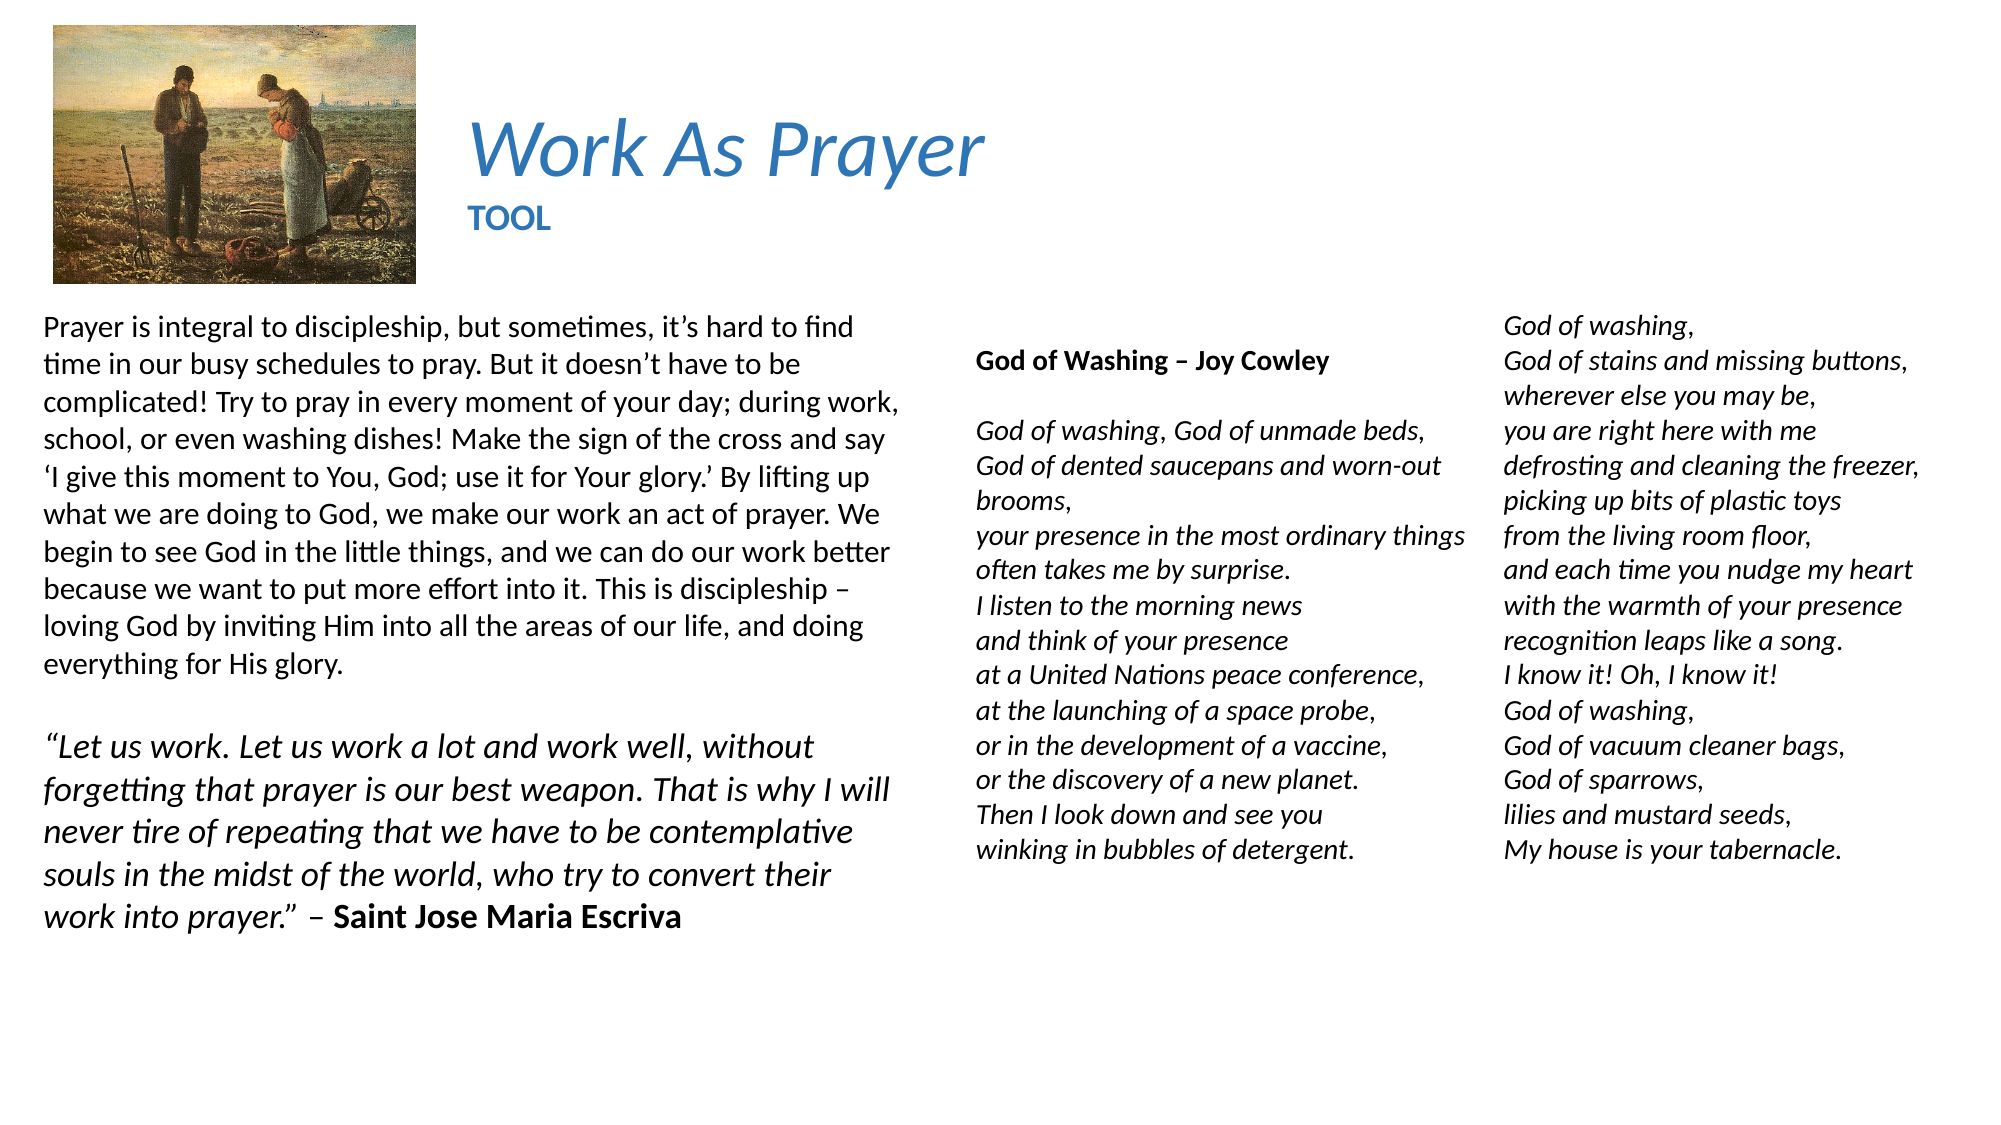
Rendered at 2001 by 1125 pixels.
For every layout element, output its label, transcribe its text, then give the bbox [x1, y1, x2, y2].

text_box Work As Prayer TOOL [452, 85, 1980, 245]
picture [53, 25, 416, 284]
text_box Prayer is integral to discipleship, but sometimes, it’s hard to find time in our busy schedules to pray. But it doesn’t have to be complicated! Try to pray in every moment of your day; during work, school, or even washing dishes! Make the sign of the cross and say ‘I give this moment to You, God; use it for Your glory.’ By lifting up what we are doing to God, we make our work an act of prayer. We begin to see God in the little things, and we can do our work better because we want to put more effort into it. This is discipleship – loving God by inviting Him into all the areas of our life, and doing everything for His glory. “Let us work. Let us work a lot and work well, without forgetting that prayer is our best weapon. That is why I will never tire of repeating that we have to be contemplative souls in the midst of the world, who try to convert their work into prayer.” – Saint Jose Maria Escriva [28, 298, 923, 1125]
text_box God of Washing – Joy Cowley God of washing, God of unmade beds, God of dented saucepans and worn-out brooms, your presence in the most ordinary things often takes me by surprise. I listen to the morning news and think of your presence at a United Nations peace conference, at the launching of a space probe, or in the development of a vaccine, or the discovery of a new planet. Then I look down and see you winking in bubbles of detergent. God of washing, God of stains and missing buttons, wherever else you may be, you are right here with me defrosting and cleaning the freezer, picking up bits of plastic toys from the living room floor, and each time you nudge my heart with the warmth of your presence recognition leaps like a song. I know it! Oh, I know it! God of washing, God of vacuum cleaner bags, God of sparrows, lilies and mustard seeds, My house is your tabernacle. [961, 298, 2000, 1125]
